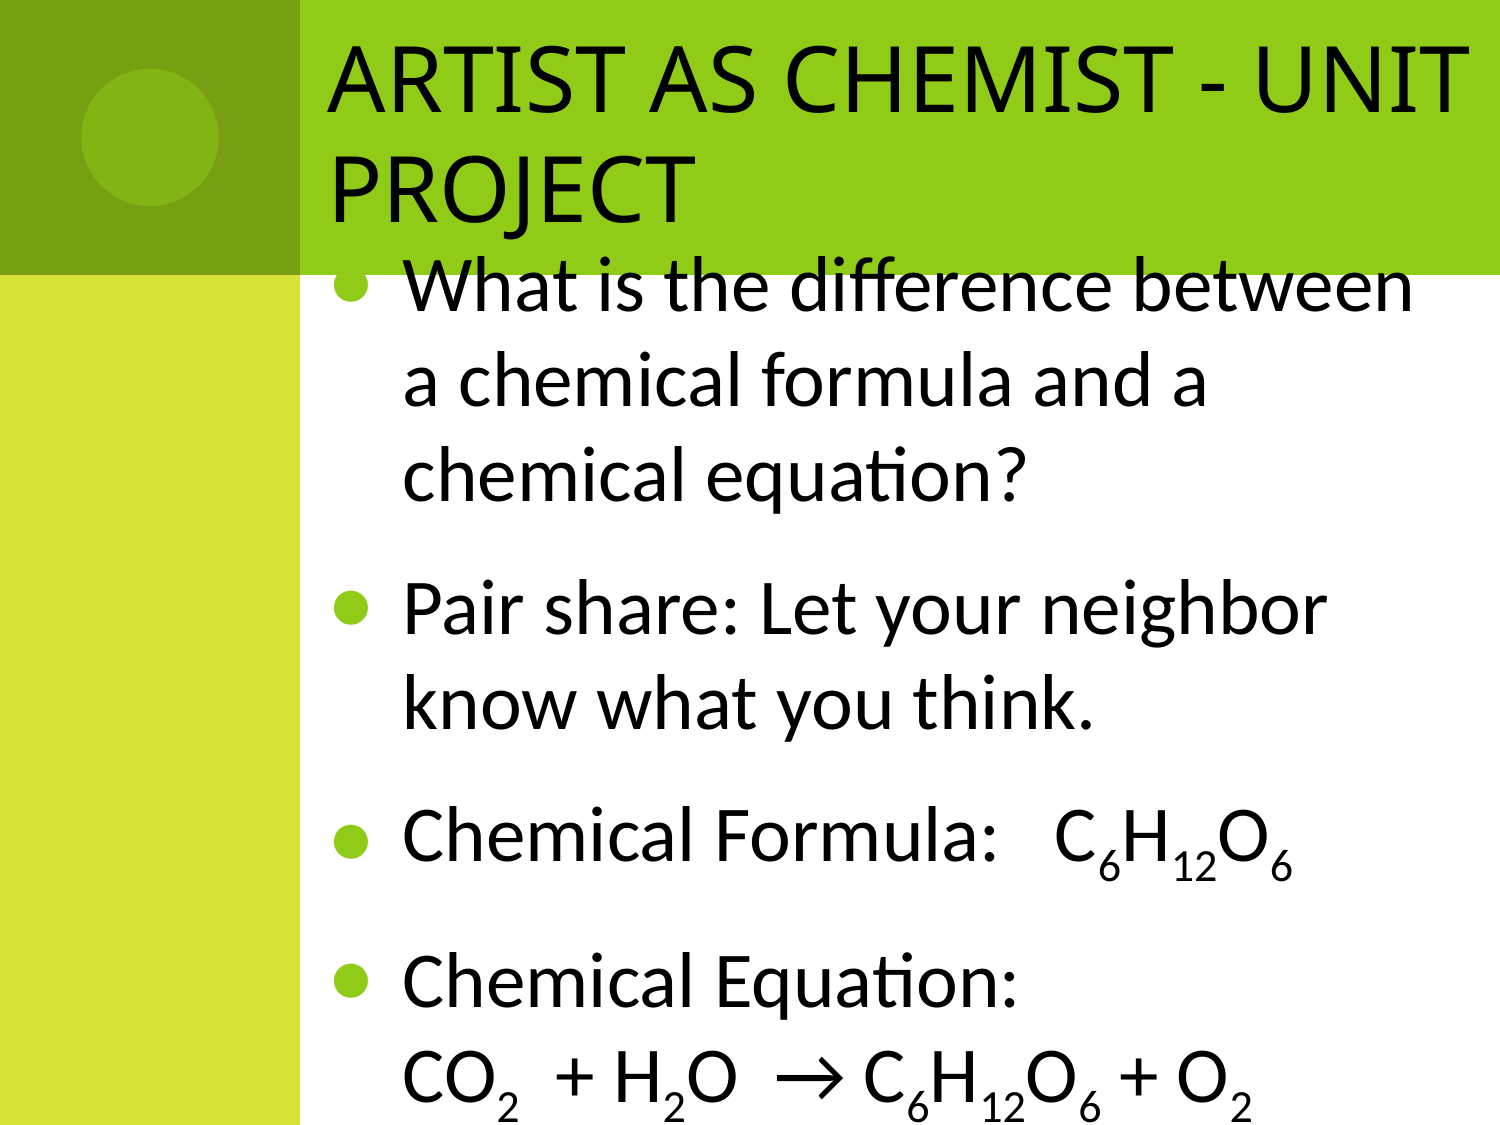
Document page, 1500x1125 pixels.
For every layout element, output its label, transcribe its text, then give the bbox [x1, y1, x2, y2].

title Artist as Chemist - Unit Project [312, 37, 1487, 225]
list What is the difference between a chemical formula and a chemical equation? Pair share: Let your neighbor know what you think. Chemical Formula: C6H12O6 Chemical Equation: CO2 + H2O → C6H12O6 + O2 [312, 224, 1450, 1083]
